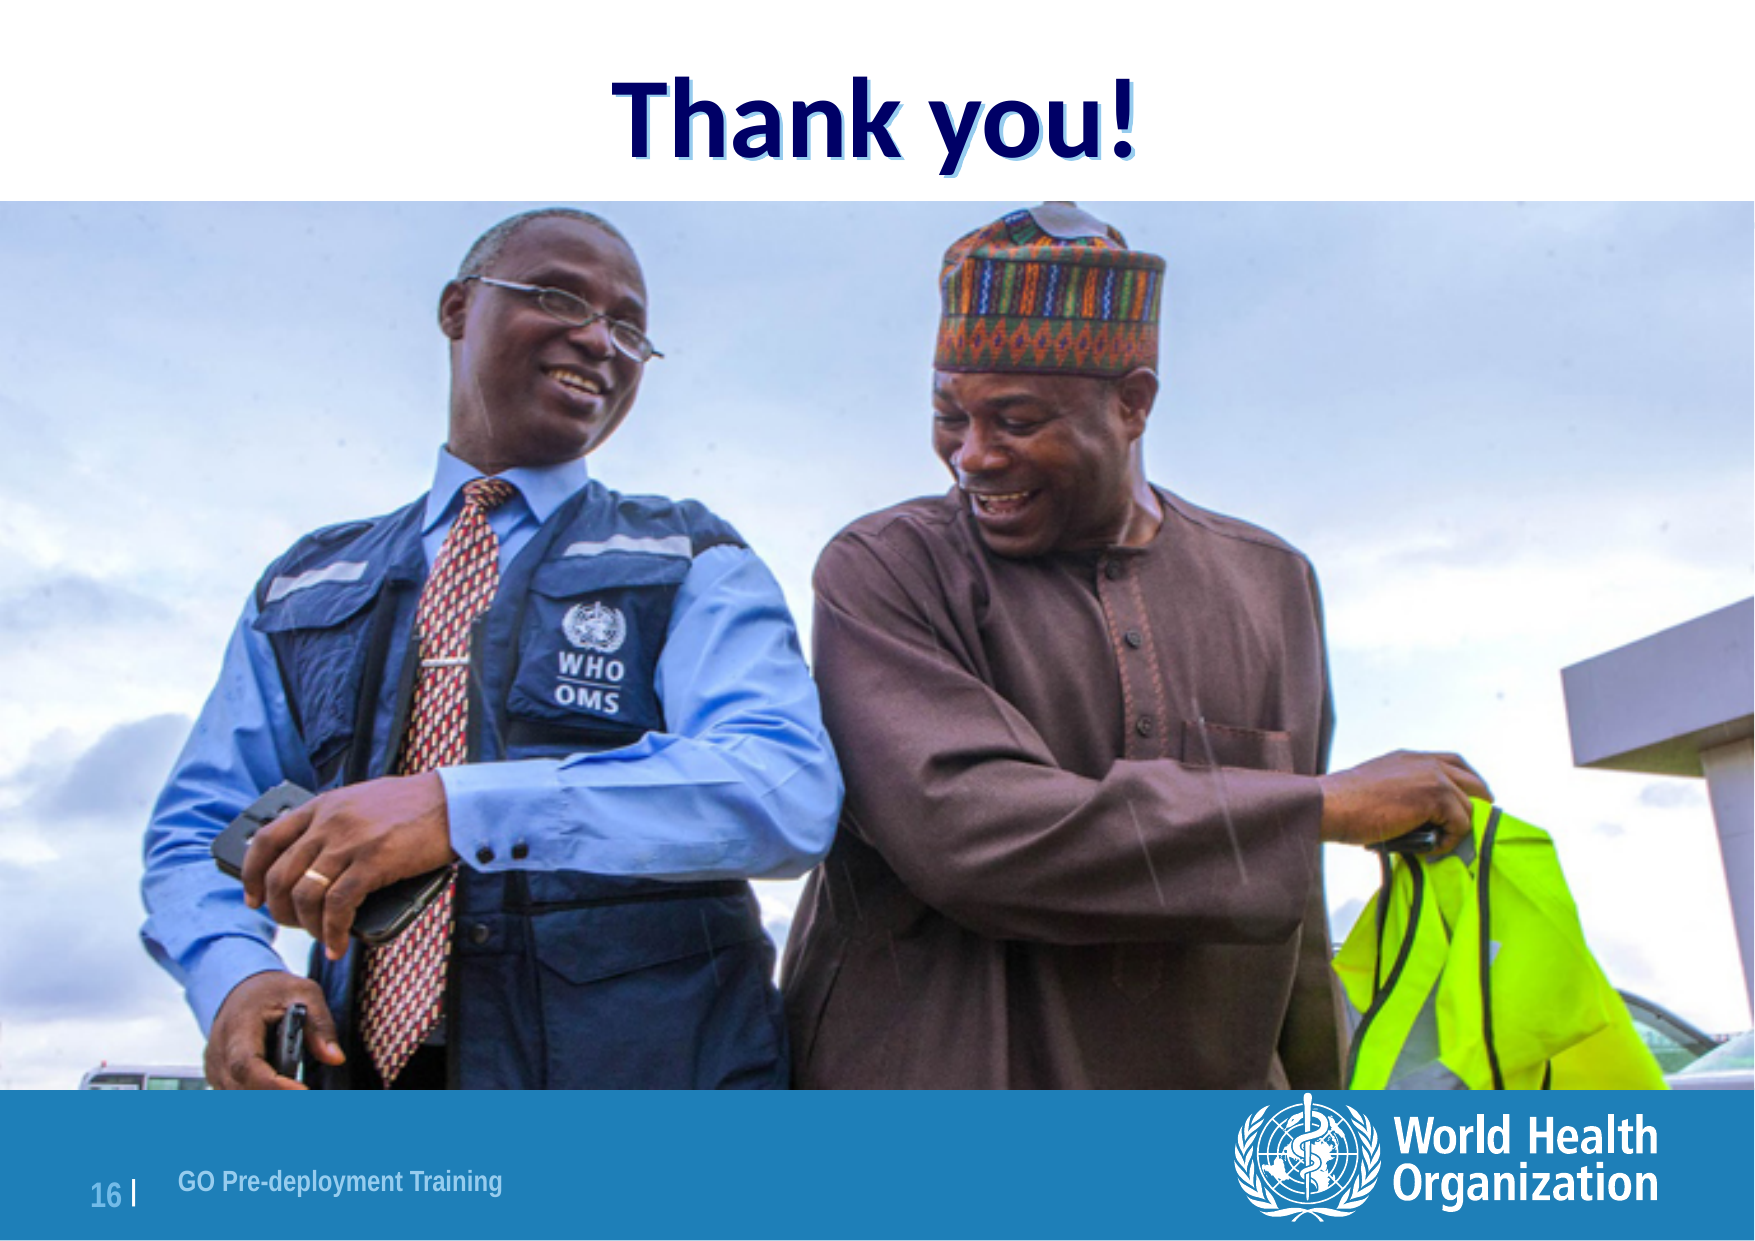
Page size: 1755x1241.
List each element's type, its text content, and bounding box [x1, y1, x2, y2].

title Thank you! [0, 0, 1755, 201]
picture [0, 201, 1755, 1091]
